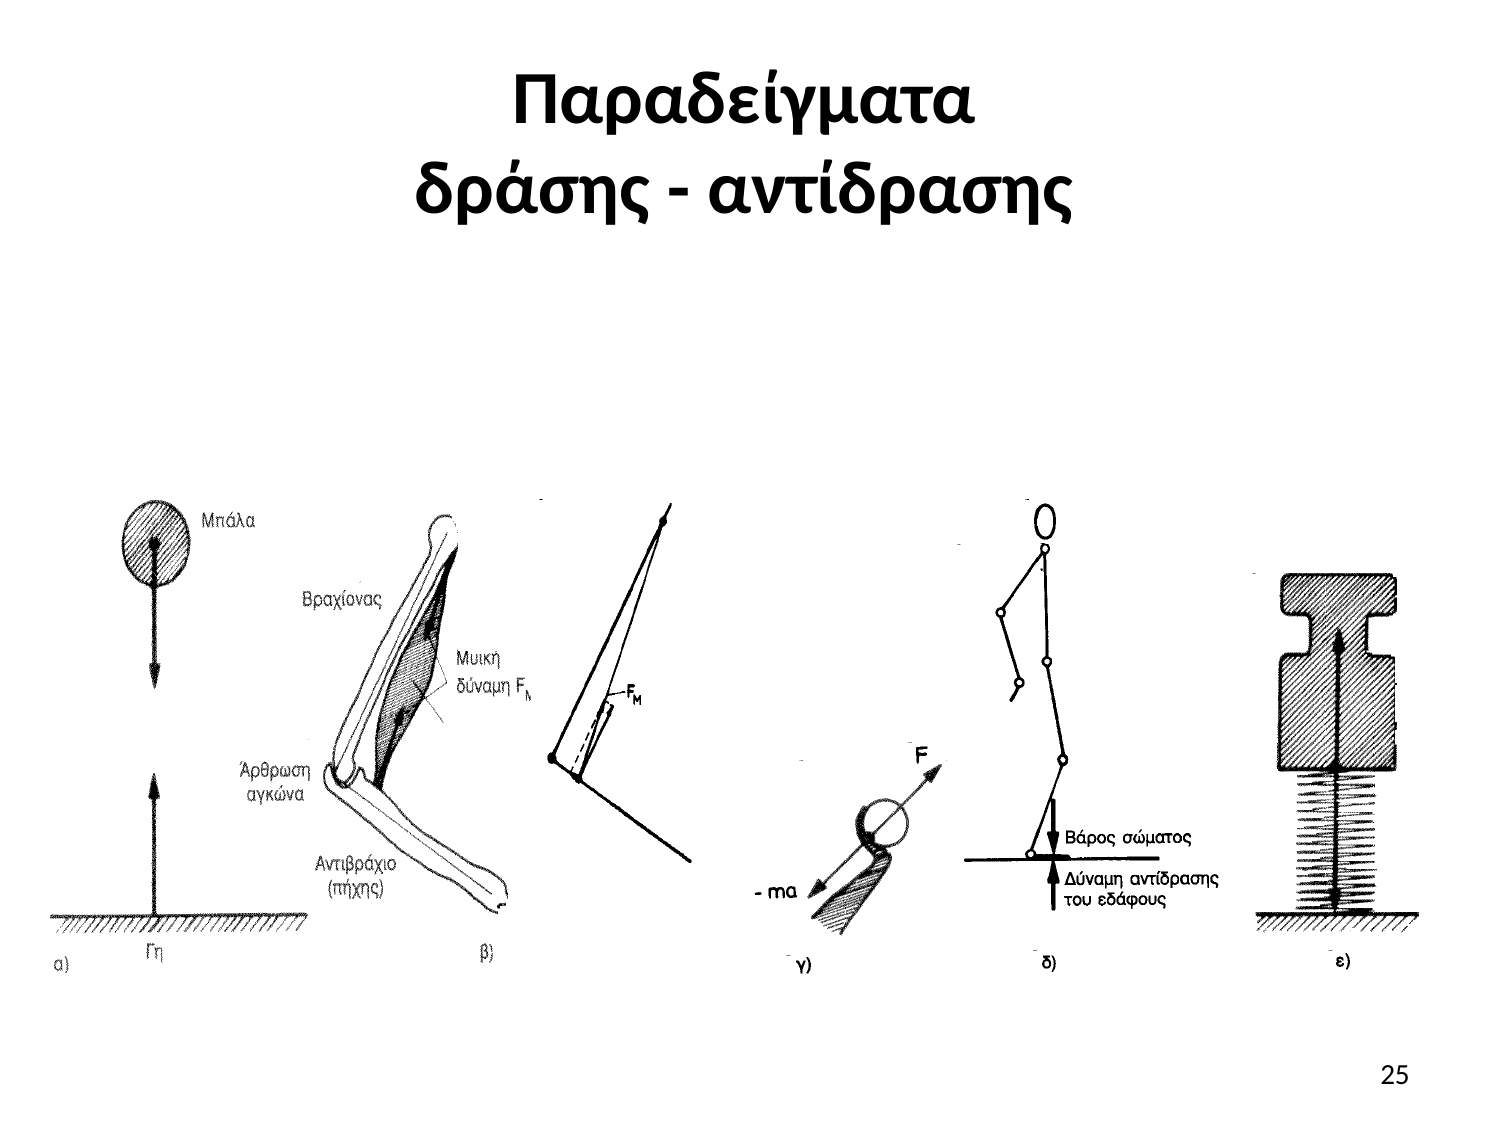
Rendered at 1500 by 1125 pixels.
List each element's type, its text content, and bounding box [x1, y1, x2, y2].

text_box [49, 499, 701, 978]
title Παραδείγματα δράσης - αντίδρασης [29, 45, 1459, 233]
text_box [749, 499, 1426, 981]
slide_number 25 [1074, 1042, 1425, 1103]
